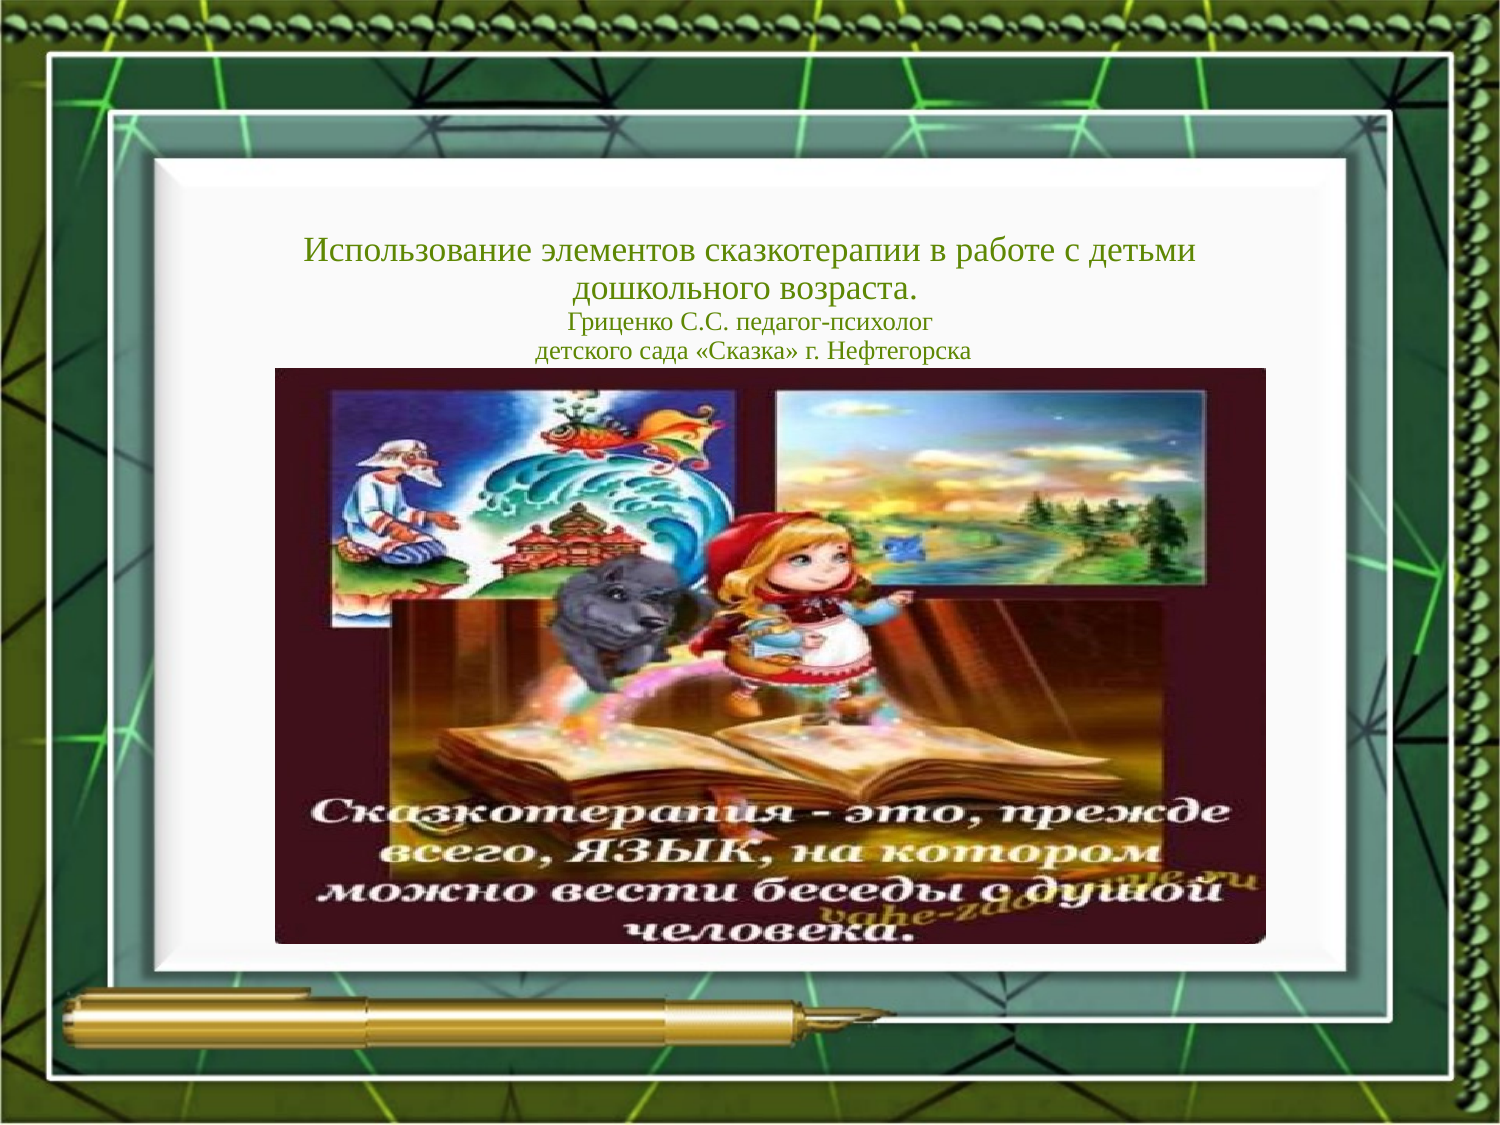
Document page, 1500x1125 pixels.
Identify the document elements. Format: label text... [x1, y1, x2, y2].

picture [0, 0, 1500, 1125]
title Использование элементов сказкотерапии в работе с детьми дошкольного возраста. Гриценко С.С. педагог-психолог детского сада «Сказка» г. Нефтегорска [194, 221, 1306, 405]
